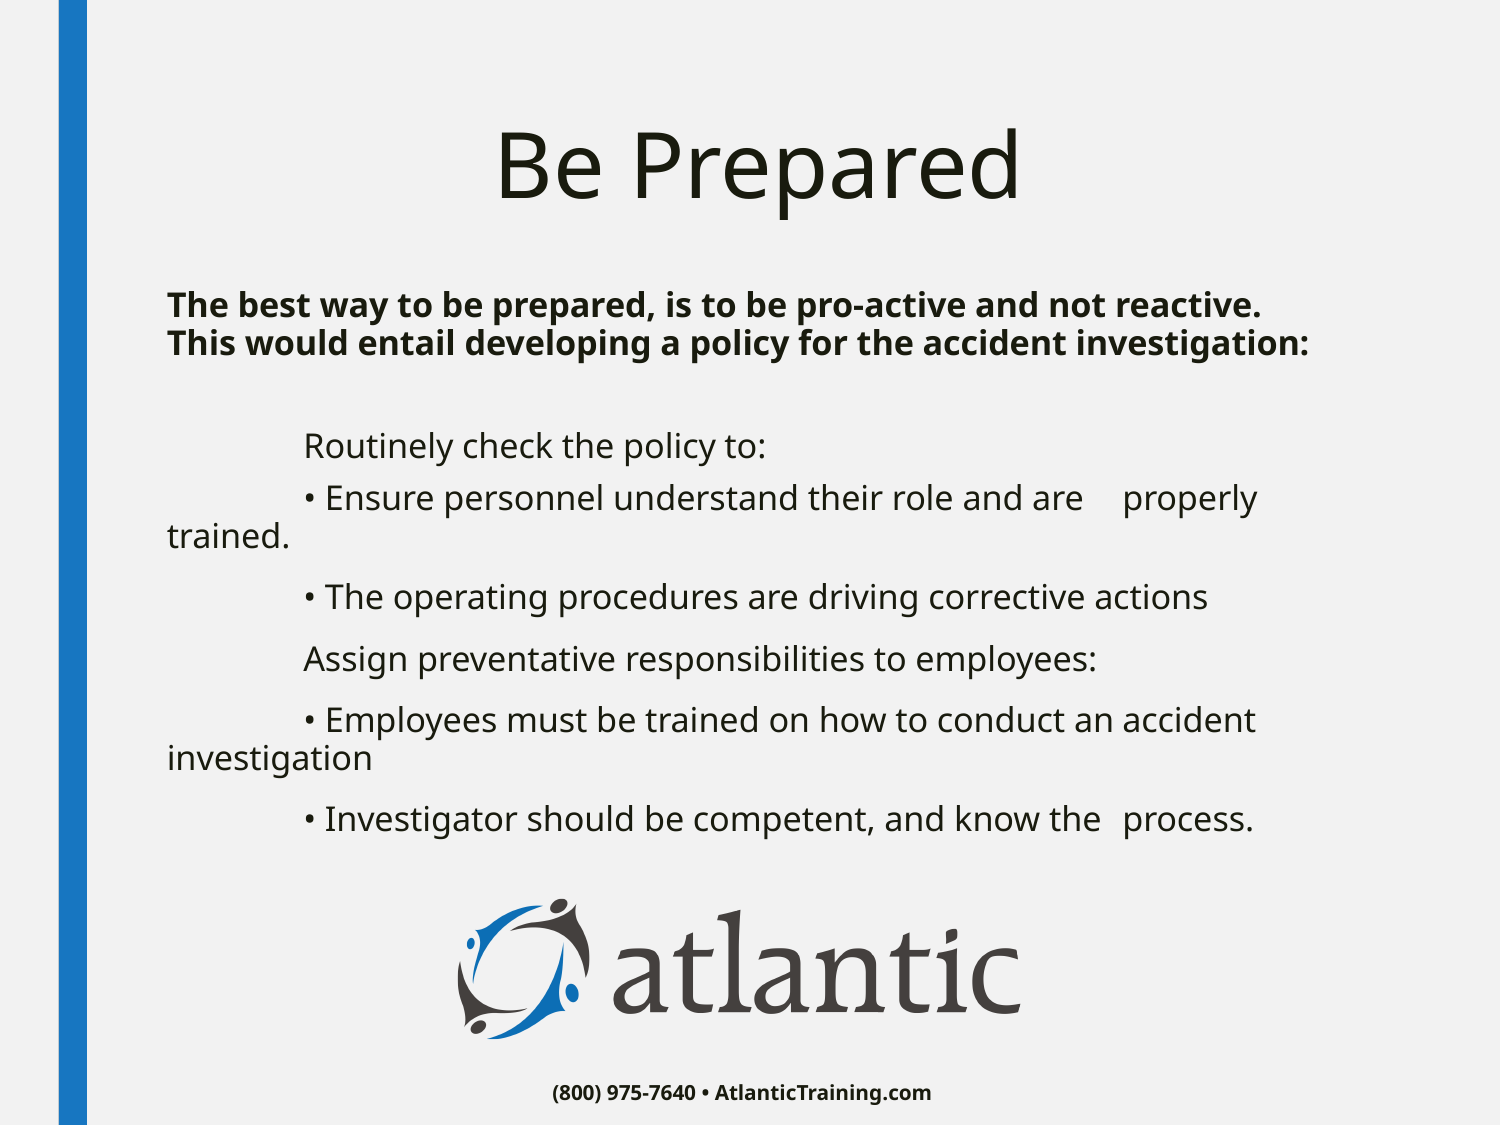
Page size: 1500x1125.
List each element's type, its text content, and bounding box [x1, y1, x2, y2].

picture [454, 886, 1030, 1058]
list The best way to be prepared, is to be pro-active and not reactive. This would entail developing a policy for the accident investigation: Routinely check the policy to: • Ensure personnel understand their role and are properly trained. • The operating procedures are driving corrective actions Assign preventative responsibilities to employees: • Employees must be trained on how to conduct an accident investigation • Investigator should be competent, and know the process. [151, 278, 1334, 867]
footer (800) 975-7640 • AtlanticTraining.com [355, 1058, 1129, 1125]
title Be Prepared [168, 112, 1351, 279]
